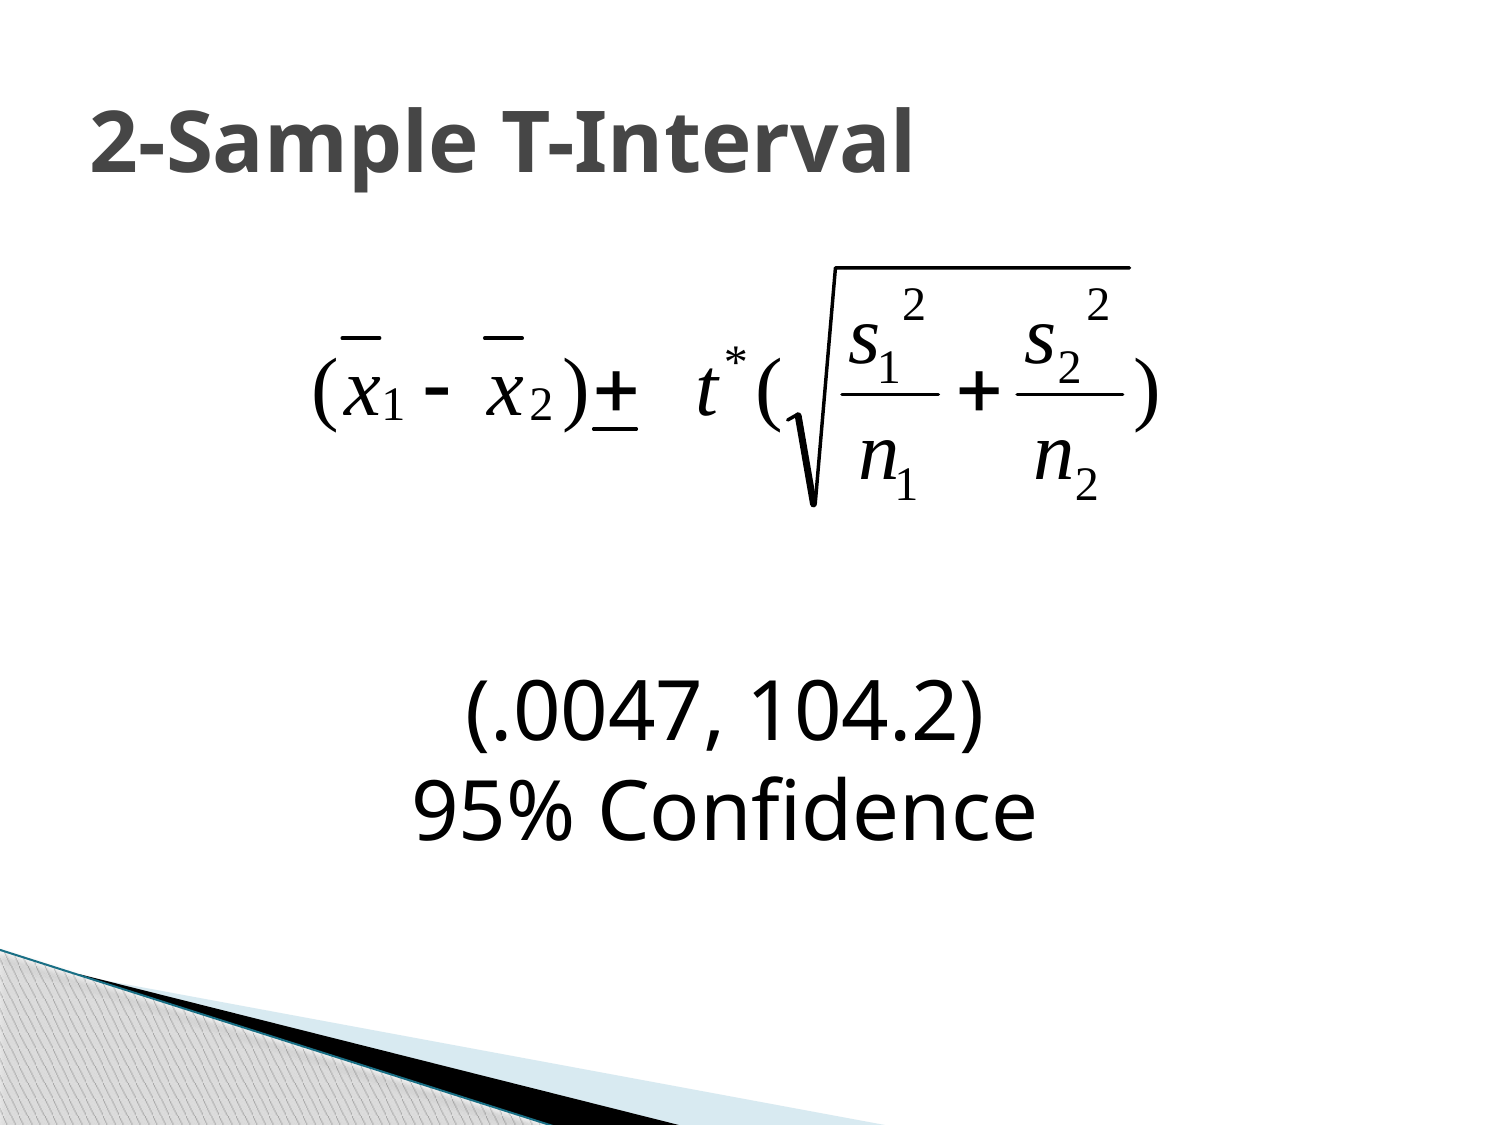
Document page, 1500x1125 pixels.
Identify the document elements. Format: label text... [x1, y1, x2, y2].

title 2-Sample T-Interval [75, 45, 1425, 233]
text_box (.0047, 104.2) 95% Confidence [362, 649, 1088, 865]
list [299, 249, 1176, 526]
